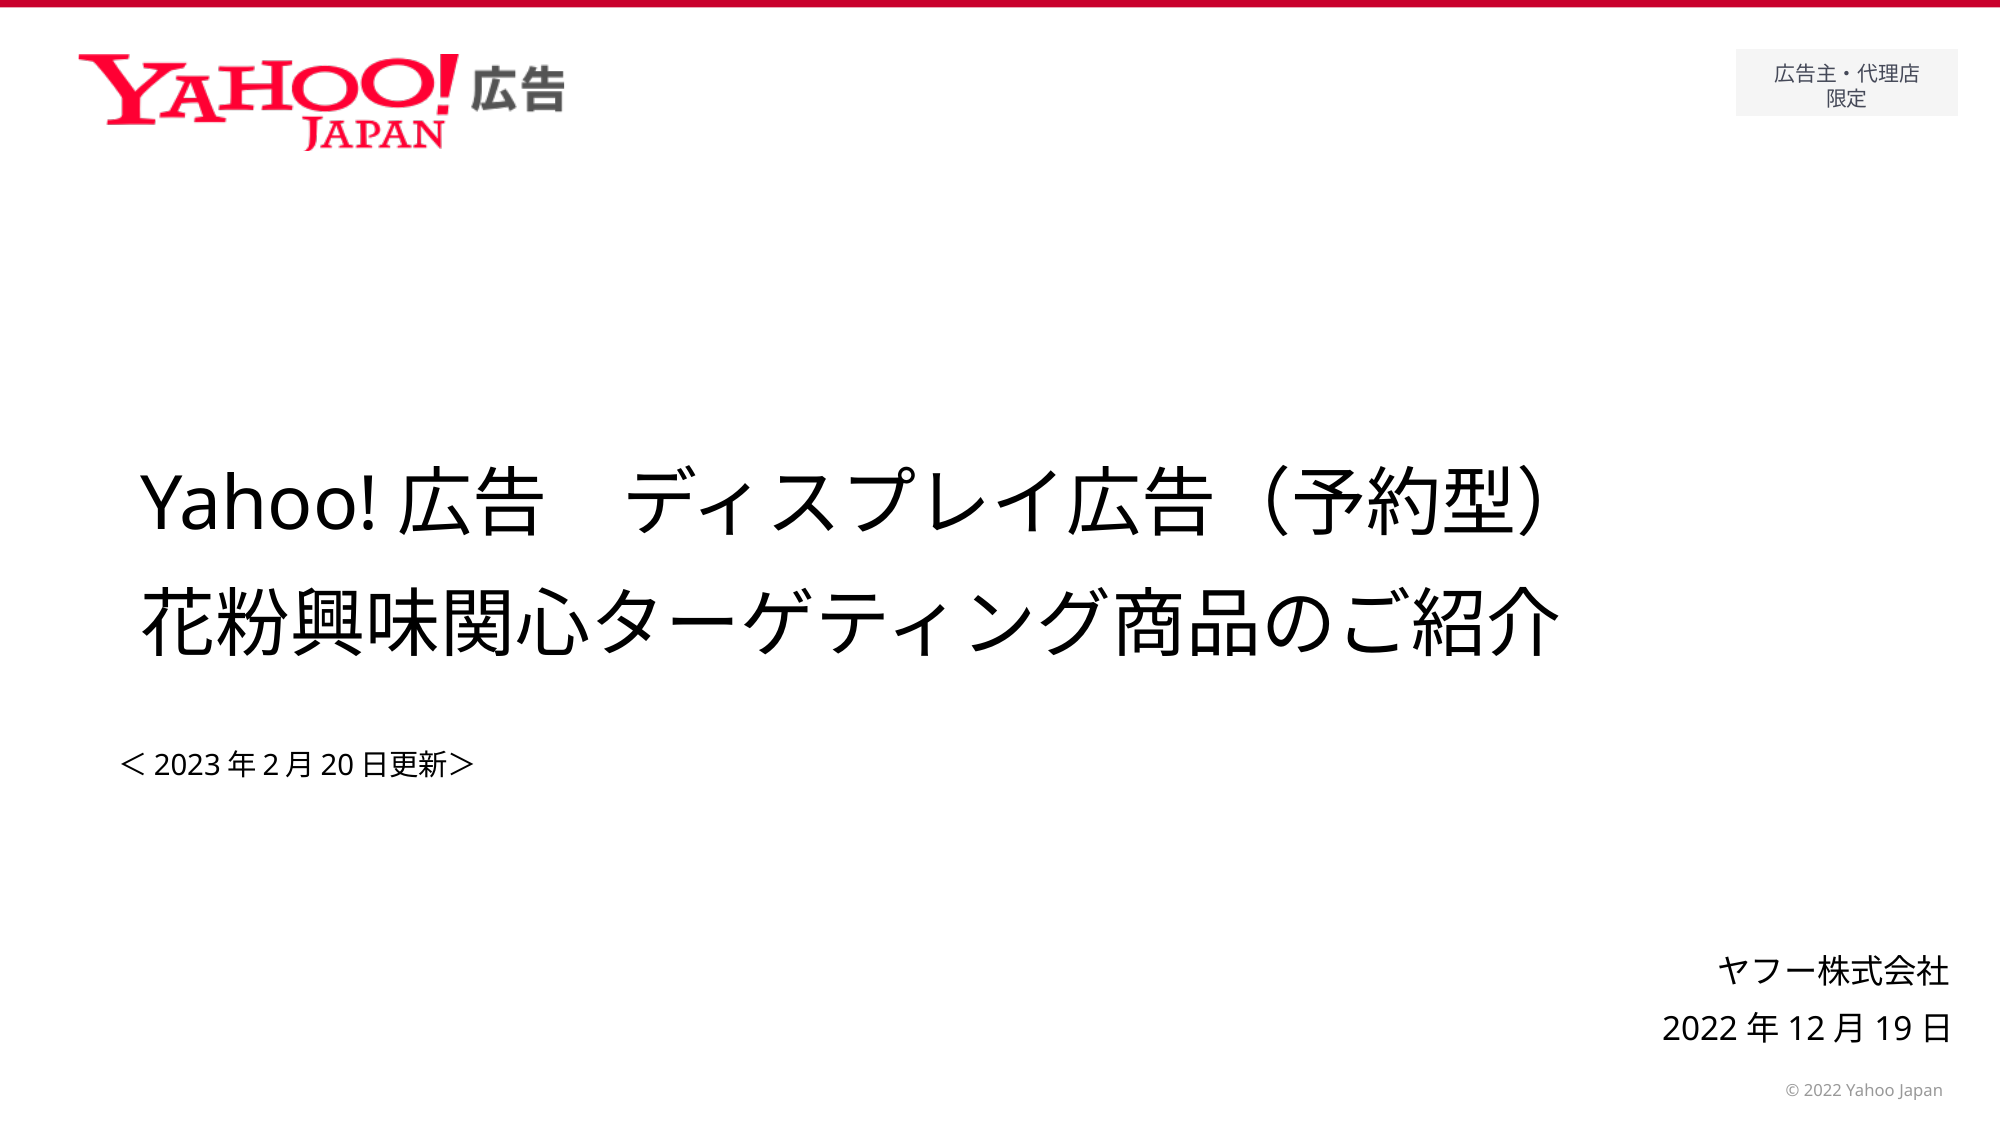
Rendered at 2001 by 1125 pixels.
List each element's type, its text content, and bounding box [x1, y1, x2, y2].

title Yahoo!広告 ディスプレイ広告（予約型） 花粉興味関心ターゲティング商品のご紹介 [125, 420, 1877, 668]
list 2022年12月19日 [1578, 986, 1969, 1059]
text_box ＜2023年2月20日更新＞ [102, 727, 493, 800]
